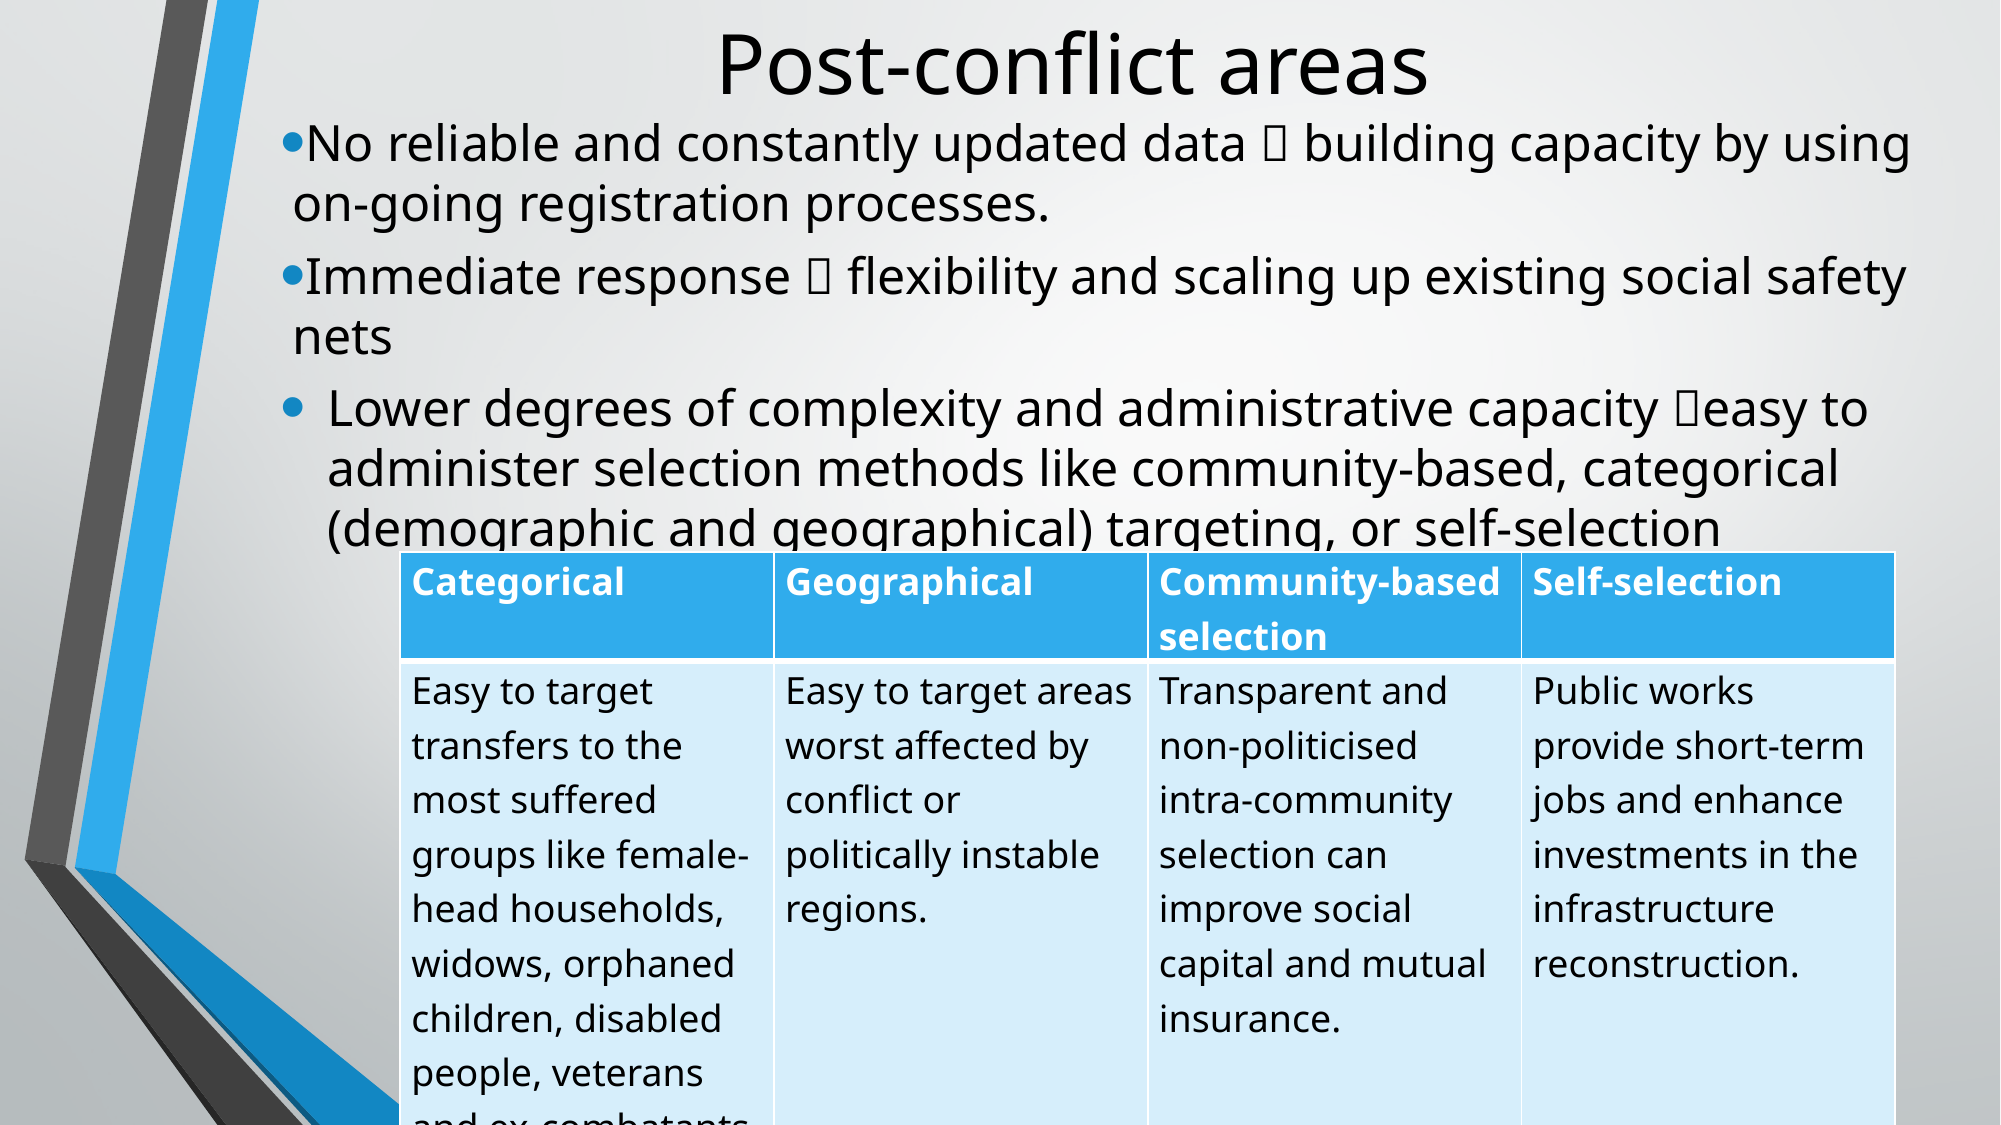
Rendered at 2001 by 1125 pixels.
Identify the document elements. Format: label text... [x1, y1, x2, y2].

table_cell Public works provide short-term jobs and enhance investments in the infrastructure reconstruction. [1522, 664, 1894, 1125]
table_header Community-based selection [1149, 553, 1521, 658]
table_cell Transparent and non-politicised intra-community selection can improve social capital and mutual insurance. [1149, 664, 1521, 1125]
table_cell Easy to target transfers to the most suffered groups like female-head households, widows, orphaned children, disabled people, veterans and ex-combatants. [401, 664, 773, 1125]
table_header Self-selection [1522, 553, 1894, 658]
list No reliable and constantly updated data  building capacity by using on-going registration processes. Immediate response  flexibility and scaling up existing social safety nets Lower degrees of complexity and administrative capacity easy to administer selection methods like community‐based, categorical (demographic and geographical) targeting, or self-selection [265, 39, 1966, 960]
table_cell Easy to target areas worst affected by conflict or politically instable regions. [775, 664, 1147, 1125]
title Post-conflict areas [251, 0, 1896, 123]
table_header Categorical [401, 553, 773, 658]
table_header Geographical [775, 553, 1147, 658]
